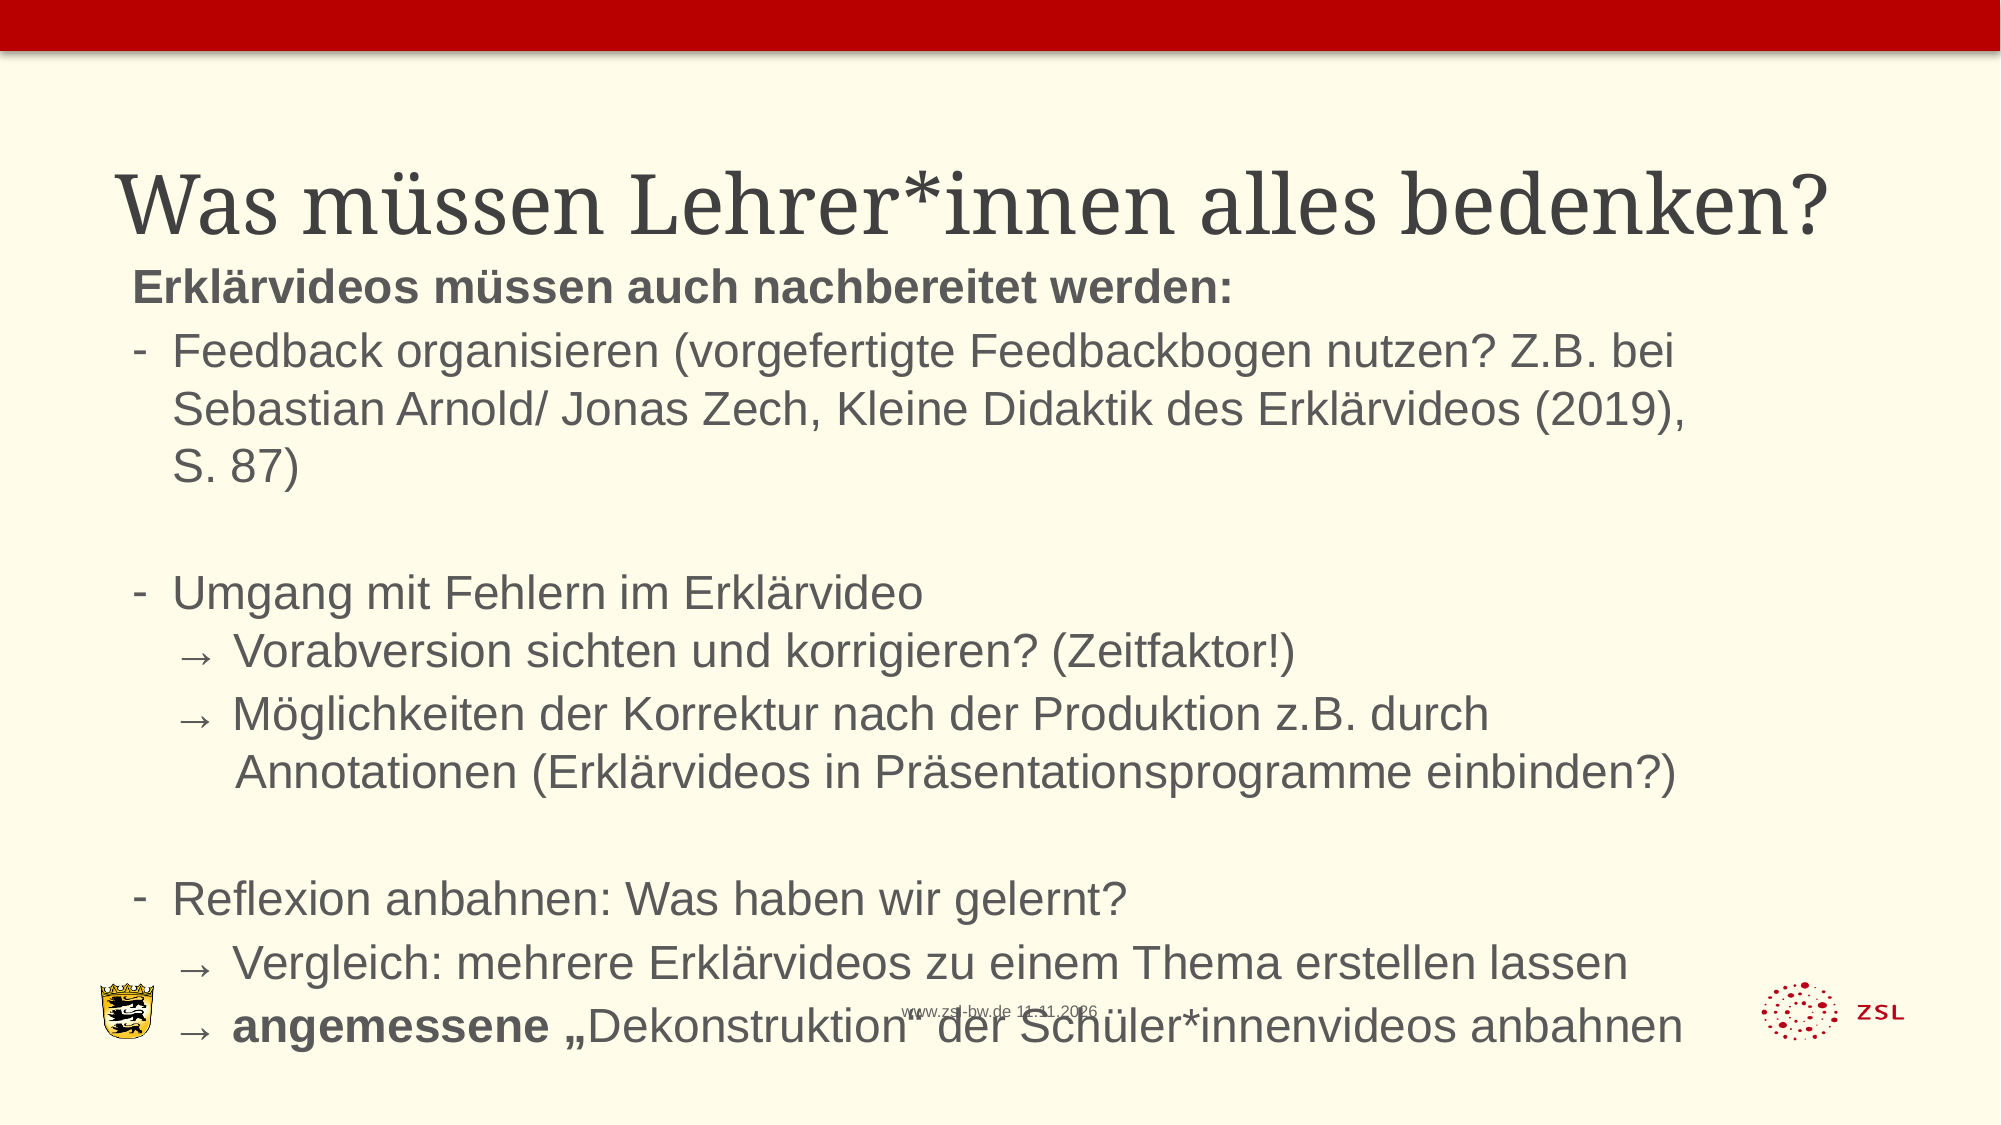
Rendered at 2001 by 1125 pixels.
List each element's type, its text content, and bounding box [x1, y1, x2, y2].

list Erklärvideos müssen auch nachbereitet werden: Feedback organisieren (vorgefertigte Feedbackbogen nutzen? Z.B. bei Sebastian Arnold/ Jonas Zech, Kleine Didaktik des Erklärvideos (2019), S. 87) Umgang mit Fehlern im Erklärvideo → Vorabversion sichten und korrigieren? (Zeitfaktor!) → Möglichkeiten der Korrektur nach der Produktion z.B. durch Annotationen (Erklärvideos in Präsentationsprogramme einbinden?) Reflexion anbahnen: Was haben wir gelernt? → Vergleich: mehrere Erklärvideos zu einem Thema erstellen lassen → angemessene „Dekonstruktion“ der Schüler*innenvideos anbahnen [99, 289, 1882, 1061]
title Was müssen Lehrer*innen alles bedenken? [99, 113, 1900, 289]
picture [1882, 981, 1905, 1041]
